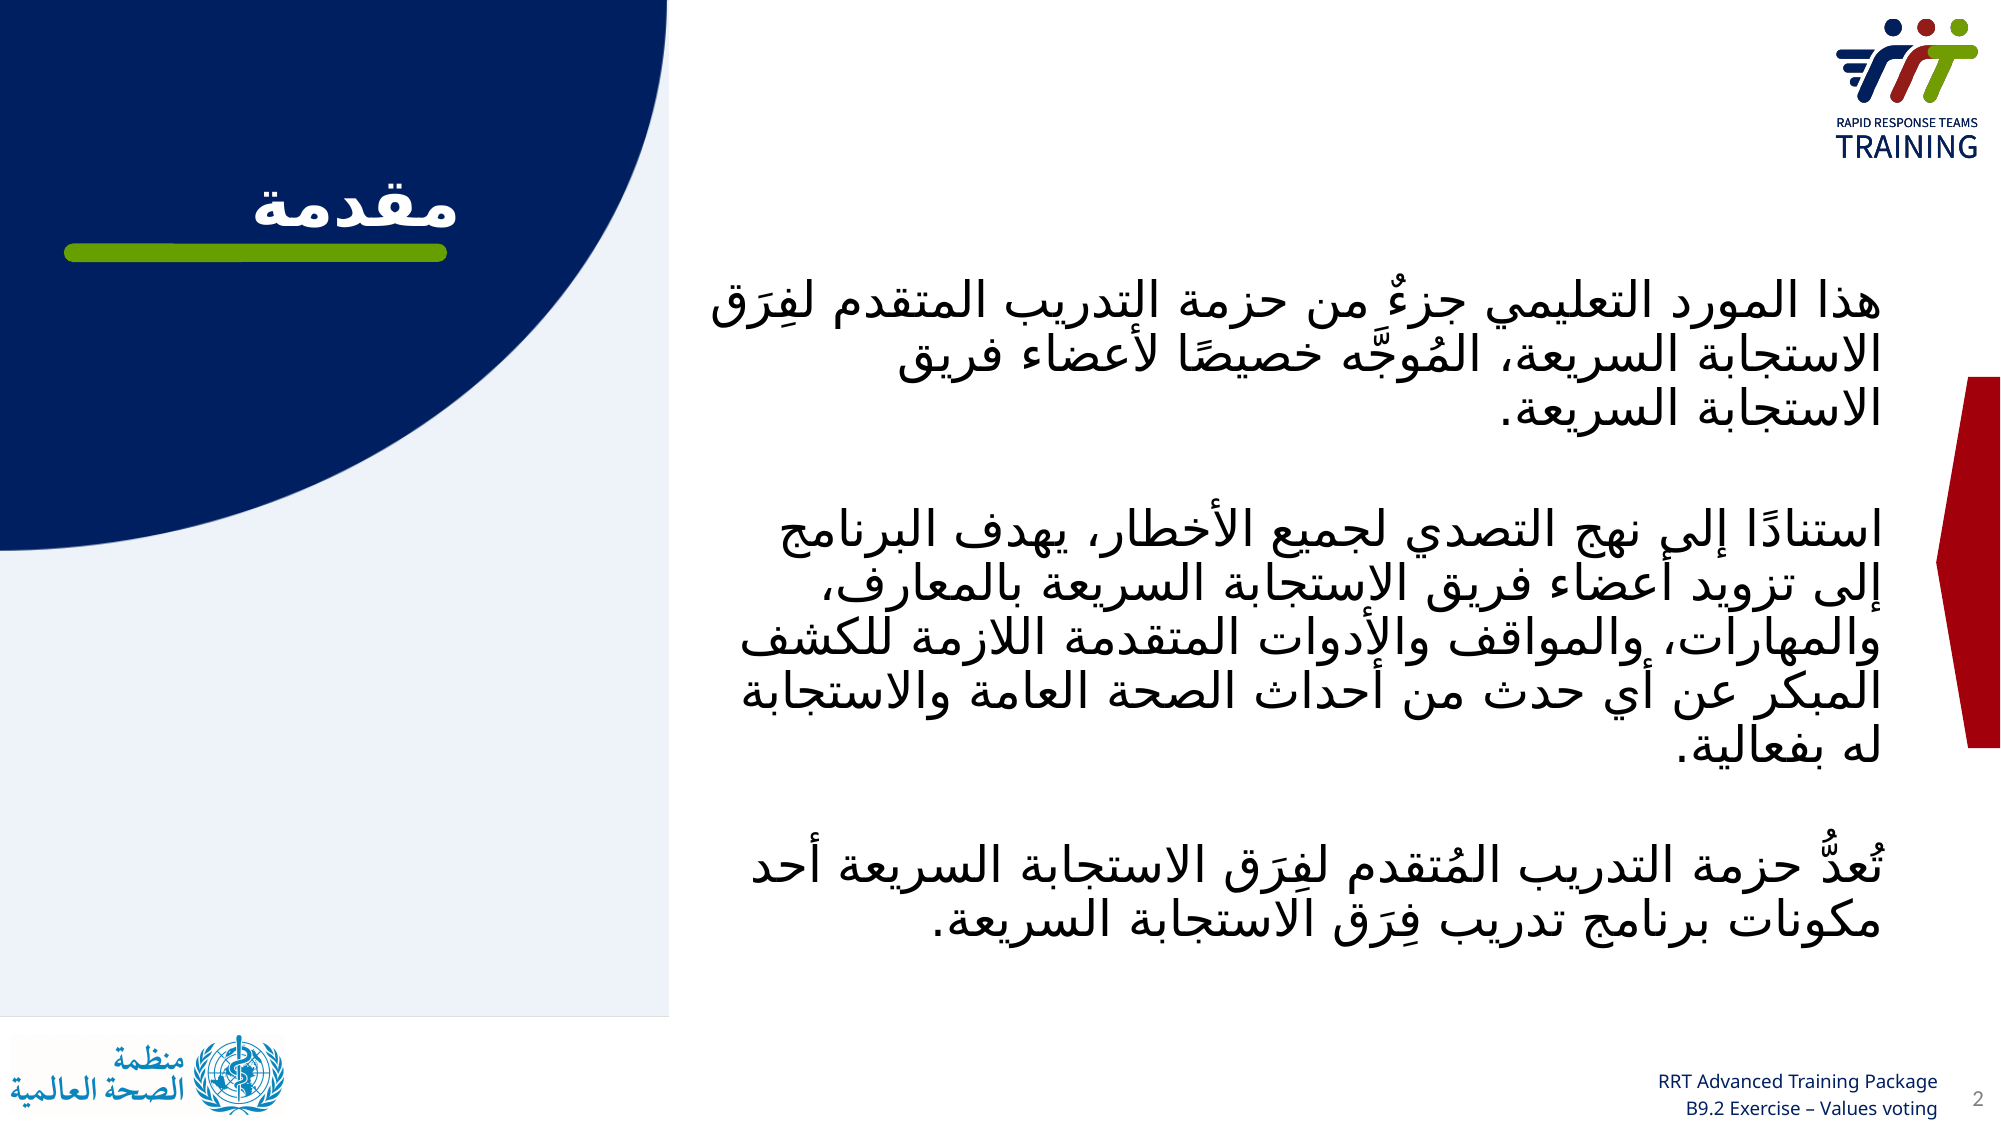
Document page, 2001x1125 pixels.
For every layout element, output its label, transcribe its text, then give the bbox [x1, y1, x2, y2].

picture [11, 1035, 284, 1115]
picture [1835, 19, 1978, 167]
picture [241, 1050, 247, 1059]
picture [0, 0, 669, 1018]
title مقدمة [56, 102, 462, 242]
list هذا المورد التعليمي جزءٌ من حزمة التدريب المتقدم لفِرَق الاستجابة السريعة، المُوجَّه خصيصًا لأعضاء فريق الاستجابة السريعة. استنادًا إلى نهج التصدي لجميع الأخطار، يهدف البرنامج إلى تزويد أعضاء فريق الاستجابة السريعة بالمعارف، والمهارات، والمواقف والأدوات المتقدمة اللازمة للكشف المبكر عن أي حدث من أحداث الصحة العامة والاستجابة له بفعالية. تُعدُّ حزمة التدريب المُتقدم لفِرَق الاستجابة السريعة أحد مكونات برنامج تدريب فِرَق الاستجابة السريعة. [693, 274, 1885, 910]
